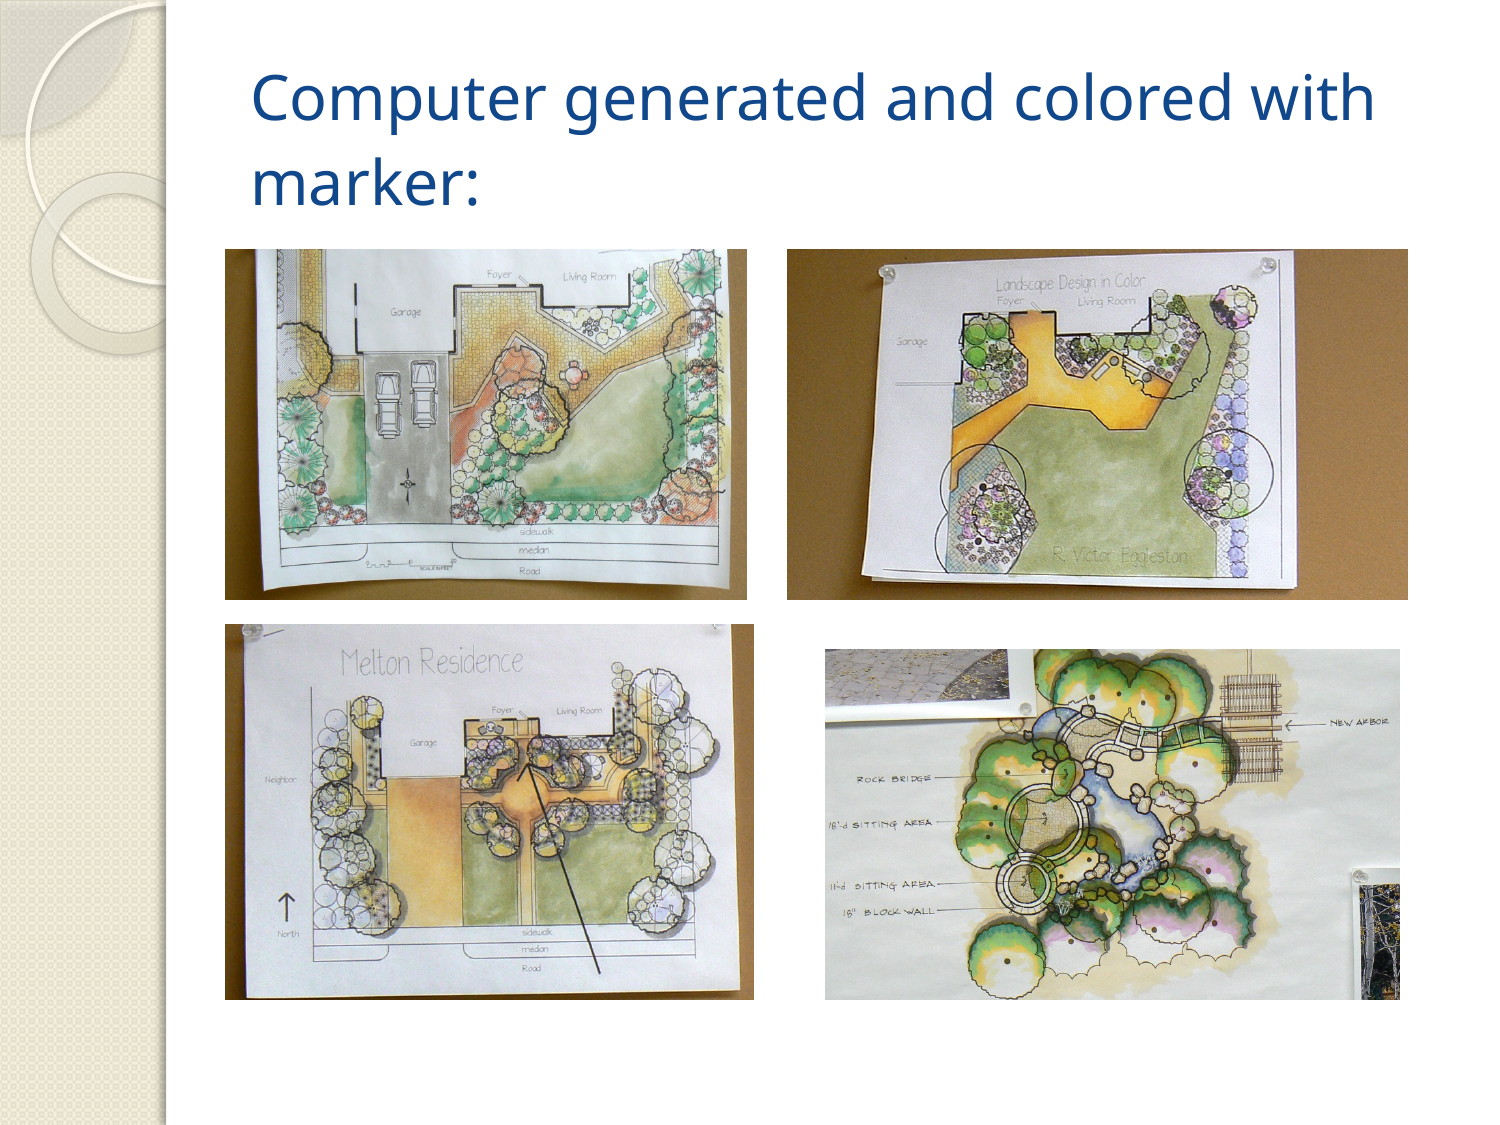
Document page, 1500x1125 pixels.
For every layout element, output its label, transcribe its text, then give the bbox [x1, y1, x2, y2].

picture [224, 249, 747, 601]
picture [824, 649, 1400, 1001]
picture [224, 624, 754, 1001]
picture [787, 249, 1408, 601]
title Computer generated and colored with marker: [235, 45, 1466, 233]
